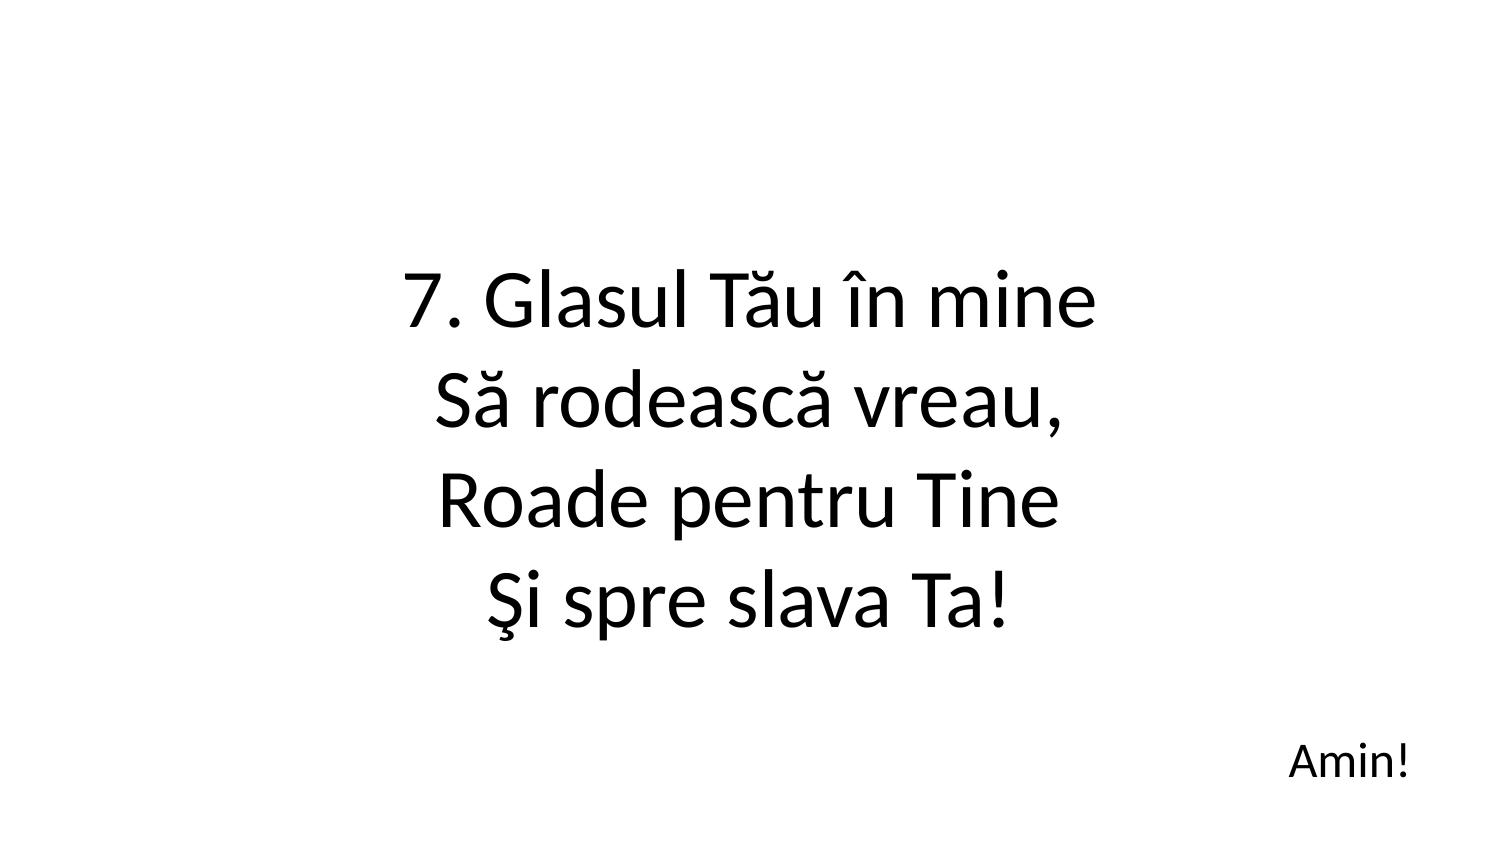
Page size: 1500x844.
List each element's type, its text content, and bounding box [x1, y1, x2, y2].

text_box 7. Glasul Tău în mine Să rodească vreau, Roade pentru Tine Şi spre slava Ta! [386, 192, 1113, 652]
text_box Amin! [1273, 674, 1427, 795]
